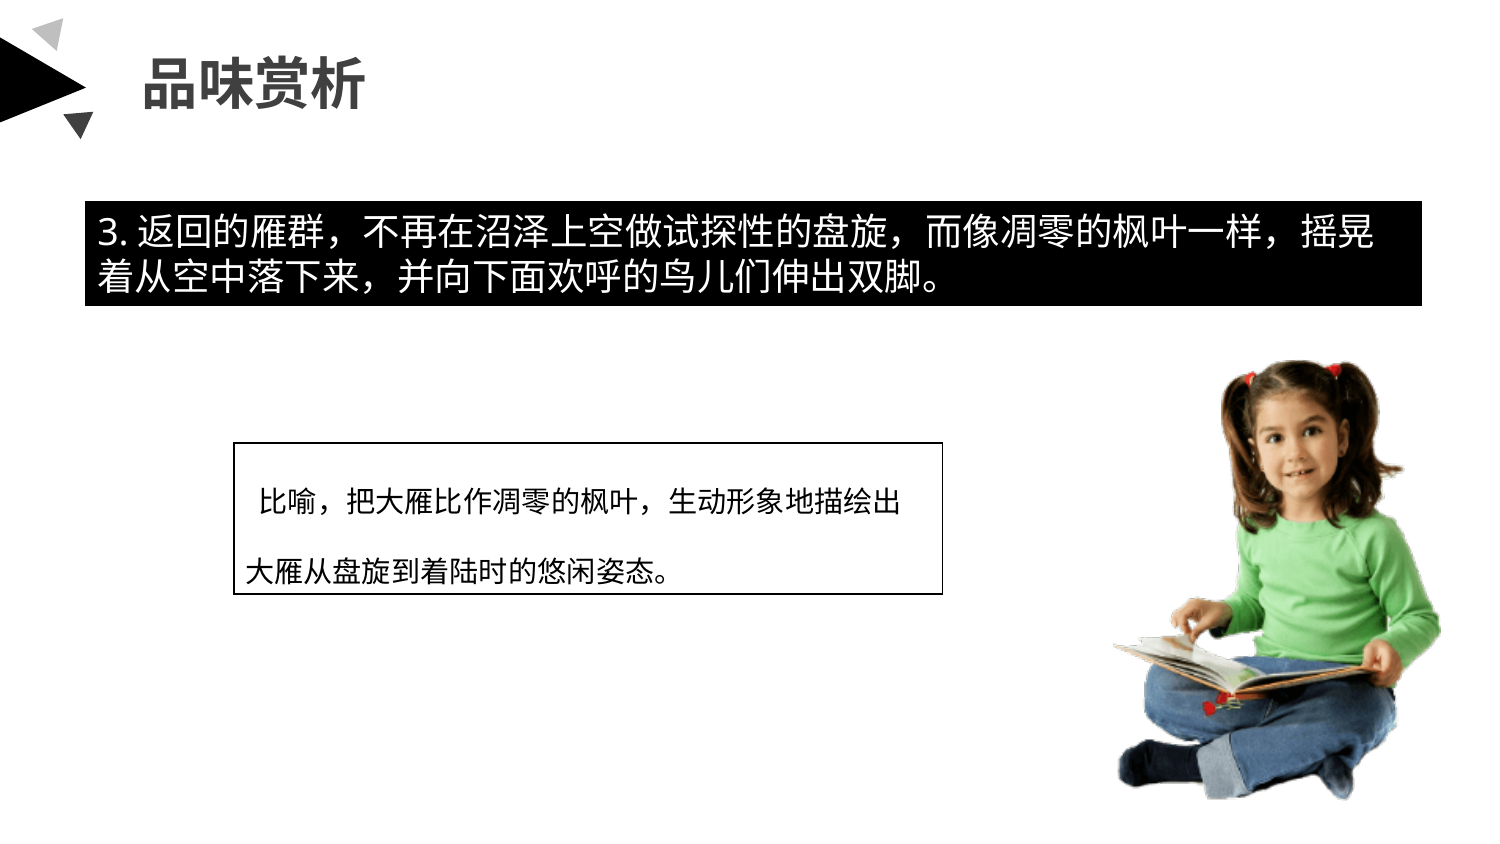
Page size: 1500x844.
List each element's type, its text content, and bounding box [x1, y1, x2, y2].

text_box 比喻，把大雁比作凋零的枫叶，生动形象地描绘出大雁从盘旋到着陆时的悠闲姿态。 [233, 442, 943, 594]
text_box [0, 15, 505, 135]
text_box 3.返回的雁群，不再在沼泽上空做试探性的盘旋，而像凋零的枫叶一样，摇晃着从空中落下来，并向下面欢呼的鸟儿们伸出双脚。 [85, 201, 1422, 305]
picture [1112, 359, 1441, 801]
